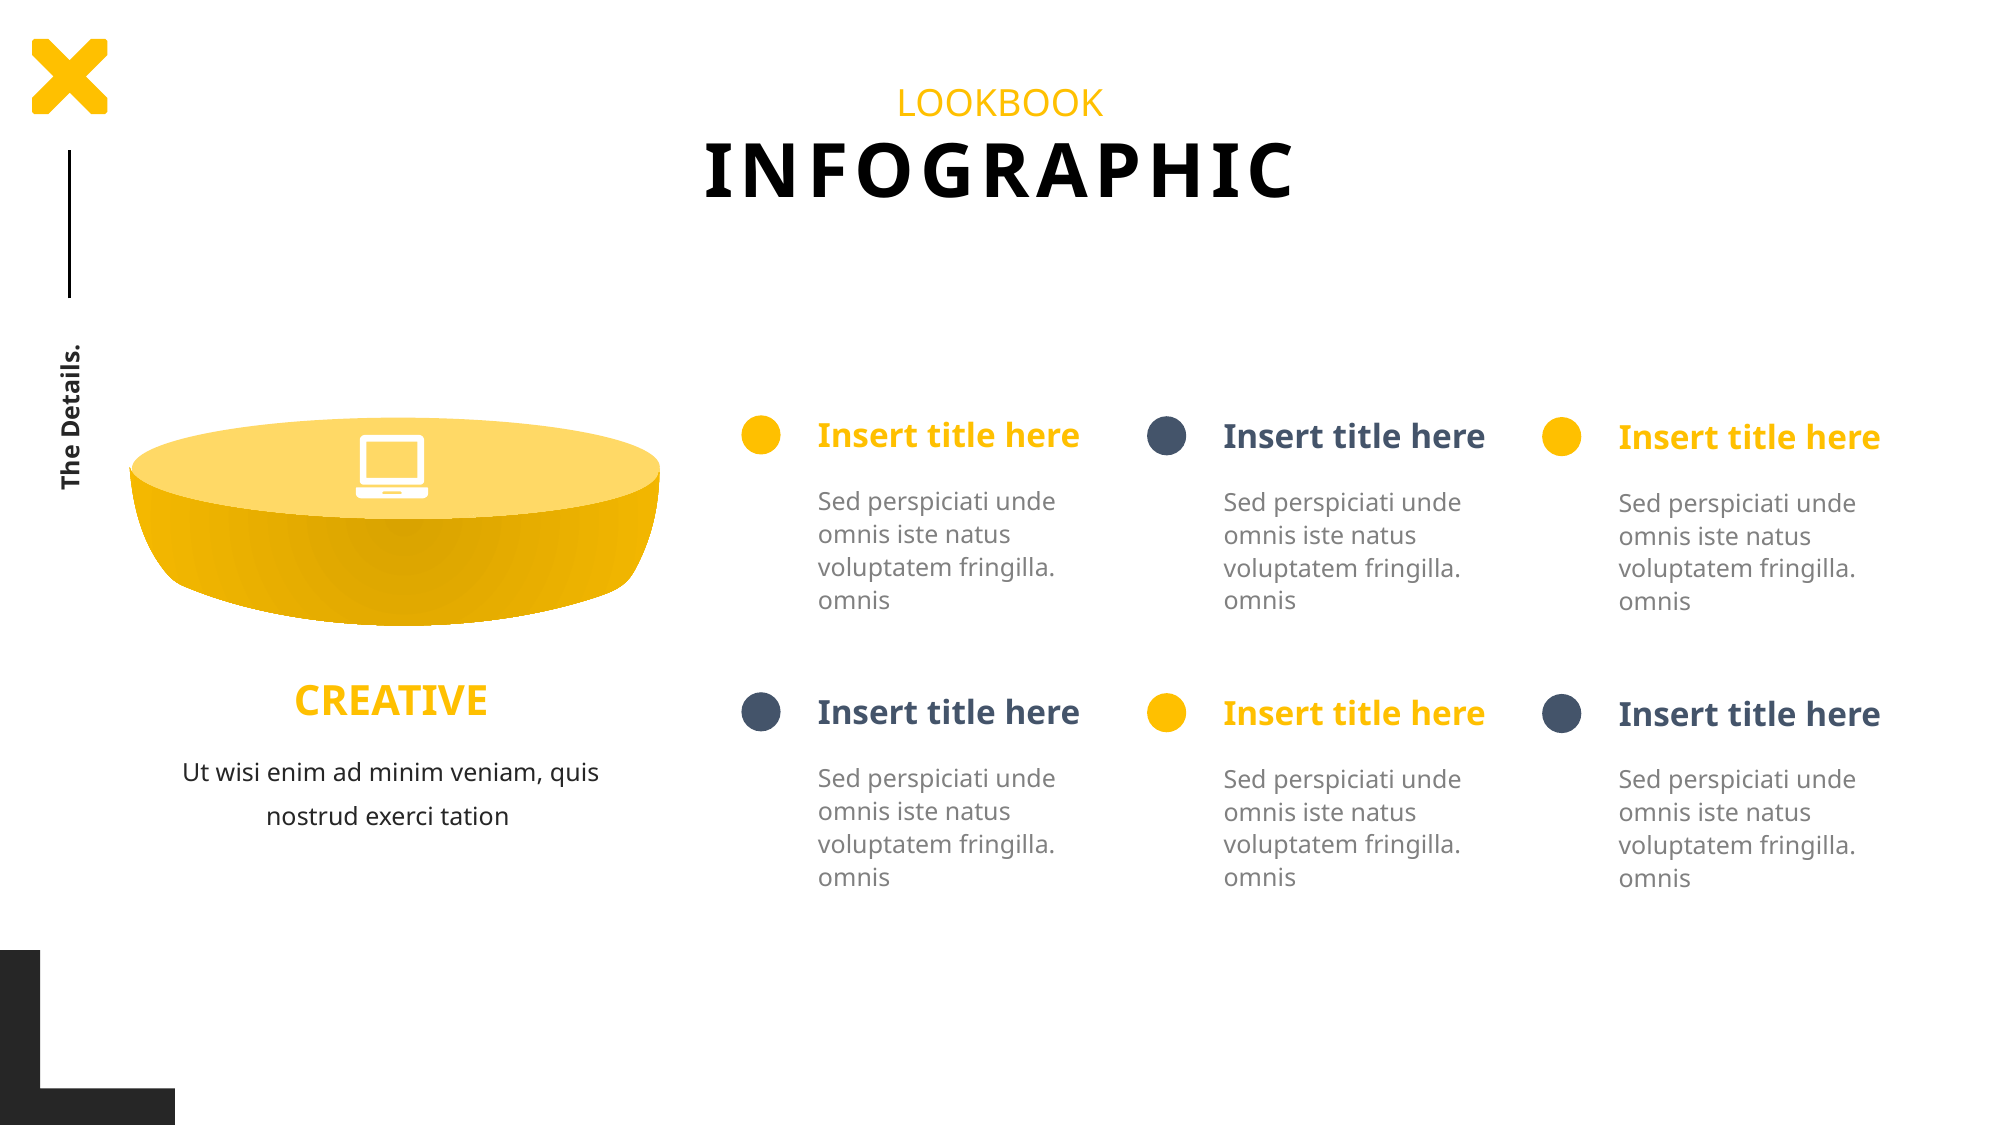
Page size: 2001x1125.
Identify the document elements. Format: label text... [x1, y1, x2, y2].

text_box [131, 416, 662, 519]
text_box [129, 467, 660, 626]
text_box [1146, 415, 1188, 457]
text_box Insert title here [803, 683, 1105, 739]
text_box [355, 434, 429, 499]
text_box Insert title here [1208, 407, 1511, 463]
text_box Sed perspiciati unde omnis iste natus voluptatem fringilla. omnis [1603, 753, 1932, 900]
text_box [740, 691, 782, 733]
text_box [31, 37, 109, 116]
text_box Sed perspiciati unde omnis iste natus voluptatem fringilla. omnis [1603, 476, 1932, 624]
text_box INFOGRAPHIC [573, 115, 1427, 220]
text_box CREATIVE [200, 666, 583, 731]
text_box Sed perspiciati unde omnis iste natus voluptatem fringilla. omnis [1208, 475, 1537, 623]
text_box Sed perspiciati unde omnis iste natus voluptatem fringilla. omnis [803, 752, 1132, 899]
text_box Insert title here [1603, 685, 1906, 741]
text_box Sed perspiciati unde omnis iste natus voluptatem fringilla. omnis [1208, 752, 1537, 900]
text_box [0, 949, 176, 1125]
text_box [1541, 692, 1583, 735]
text_box The Details. [47, 162, 92, 506]
text_box Insert title here [1603, 408, 1906, 464]
text_box LOOKBOOK [881, 71, 1119, 115]
text_box Sed perspiciati unde omnis iste natus voluptatem fringilla. omnis [803, 475, 1132, 622]
text_box Ut wisi enim ad minim veniam, quis nostrud exerci tation [165, 733, 617, 912]
text_box Insert title here [1208, 684, 1511, 740]
text_box [740, 414, 782, 456]
text_box [1541, 416, 1583, 458]
text_box [1146, 692, 1188, 734]
text_box Insert title here [803, 407, 1105, 462]
